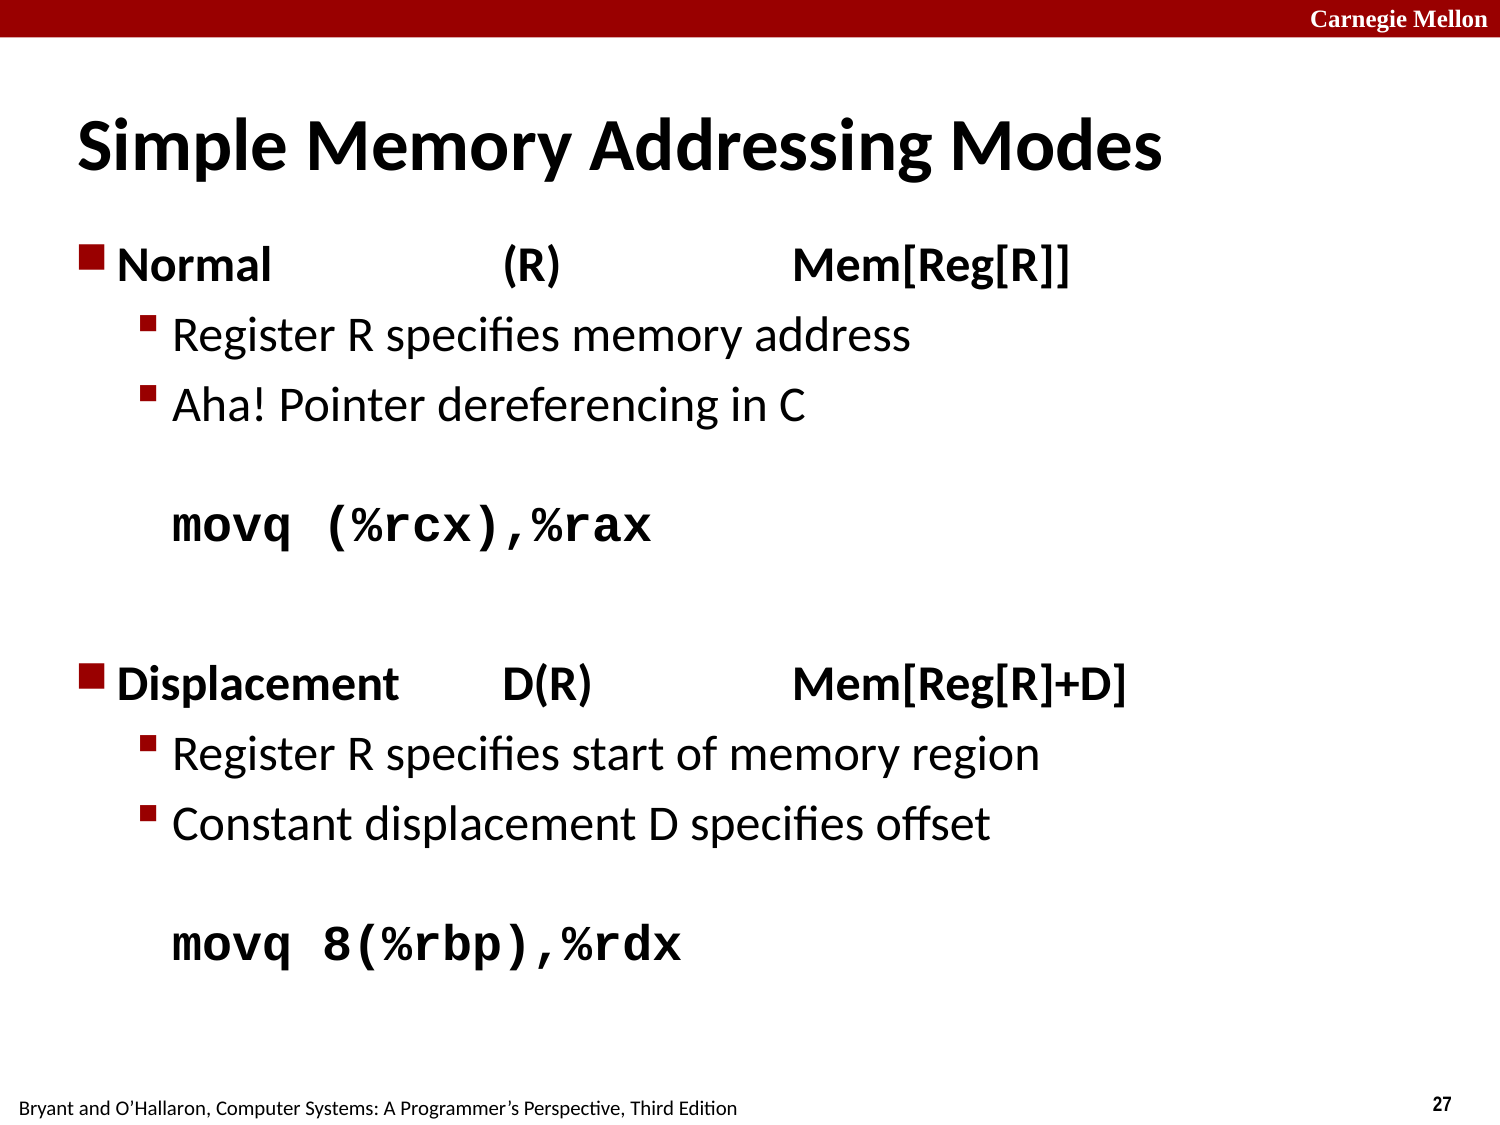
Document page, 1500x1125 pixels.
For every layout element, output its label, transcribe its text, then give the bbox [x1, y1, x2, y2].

title Simple Memory Addressing Modes [62, 93, 1217, 188]
list Normal (R) Mem[Reg[R]] Register R specifies memory address Aha! Pointer dereferencing in C movq (%rcx),%rax Displacement D(R) Mem[Reg[R]+D] Register R specifies start of memory region Constant displacement D specifies offset movq 8(%rbp),%rdx [64, 223, 1361, 1040]
